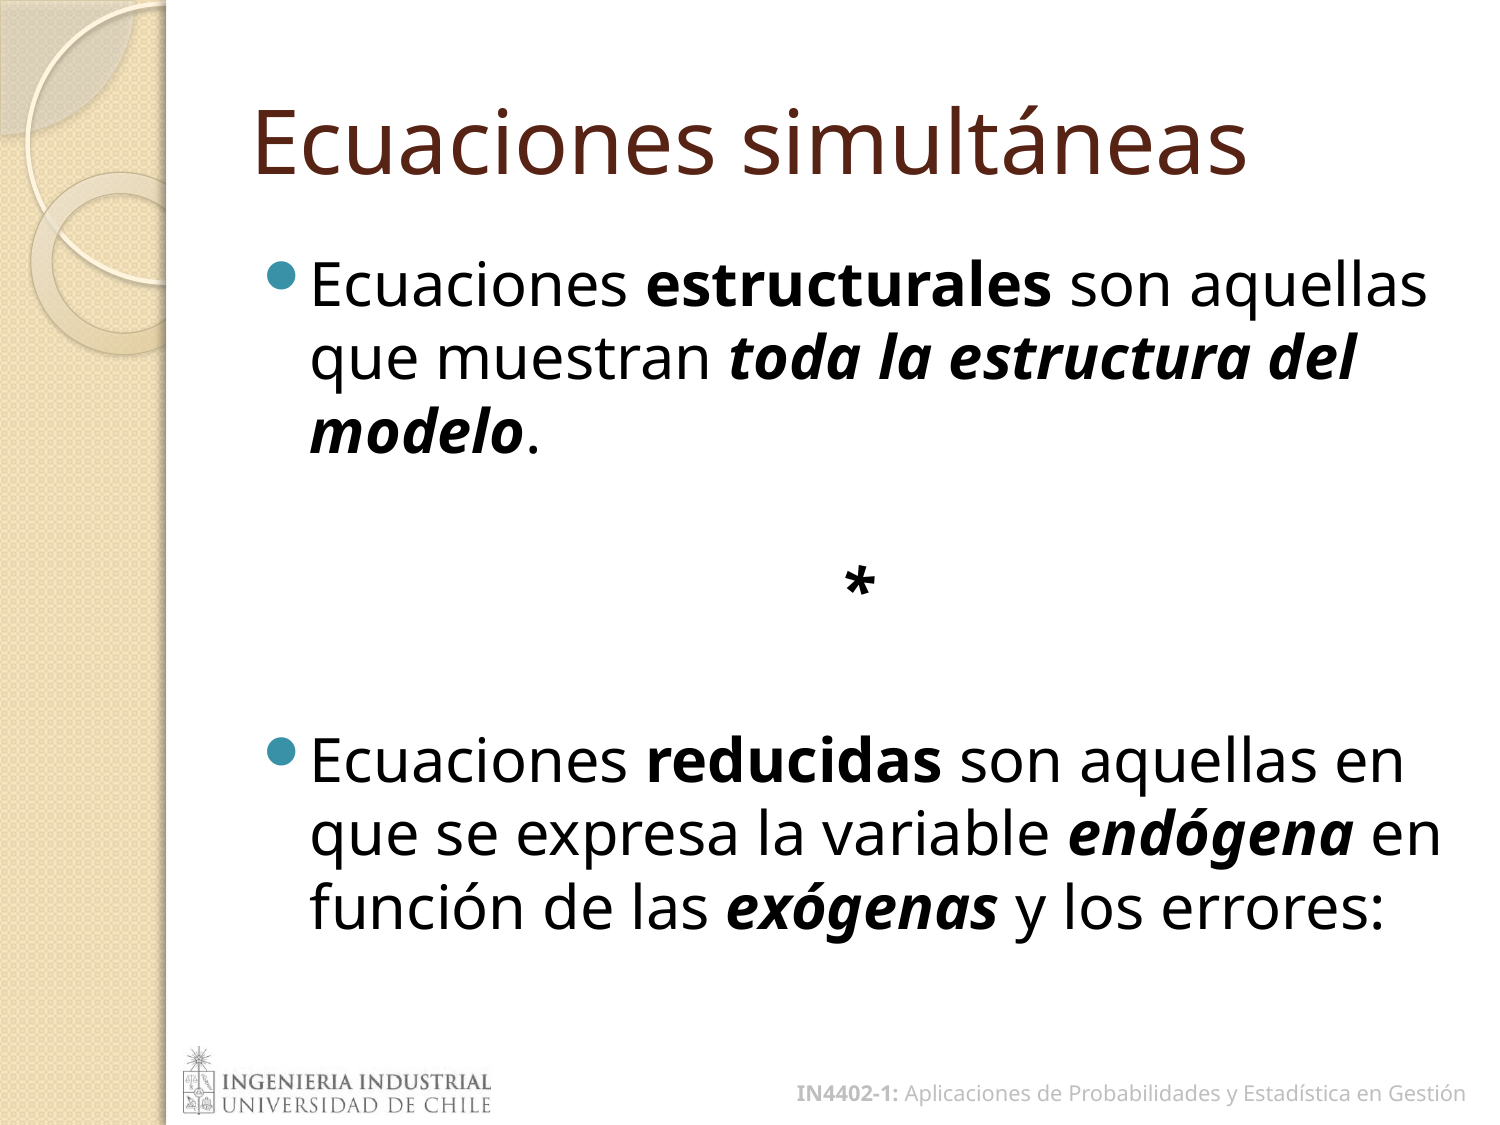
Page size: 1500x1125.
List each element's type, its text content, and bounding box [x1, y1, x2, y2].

picture [183, 1046, 491, 1115]
title Ecuaciones simultáneas [235, 45, 1466, 233]
